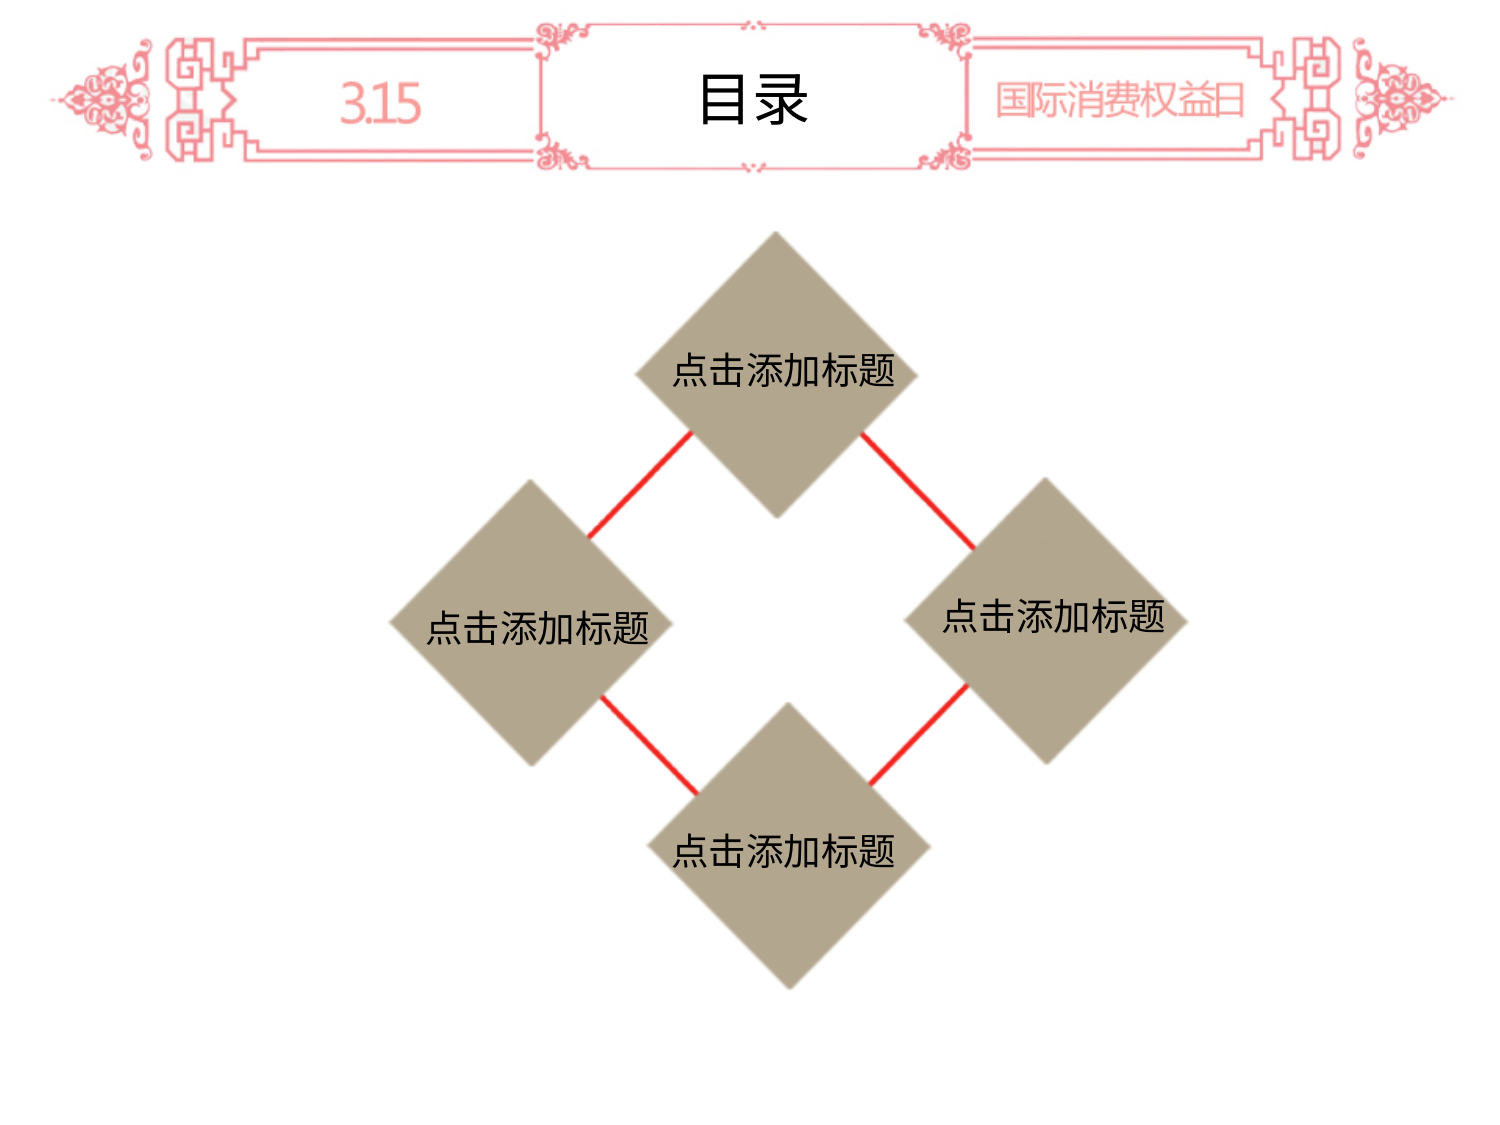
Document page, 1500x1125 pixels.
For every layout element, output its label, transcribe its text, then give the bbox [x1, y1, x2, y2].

picture [0, 0, 1500, 1125]
text_box 目录 [679, 54, 856, 140]
